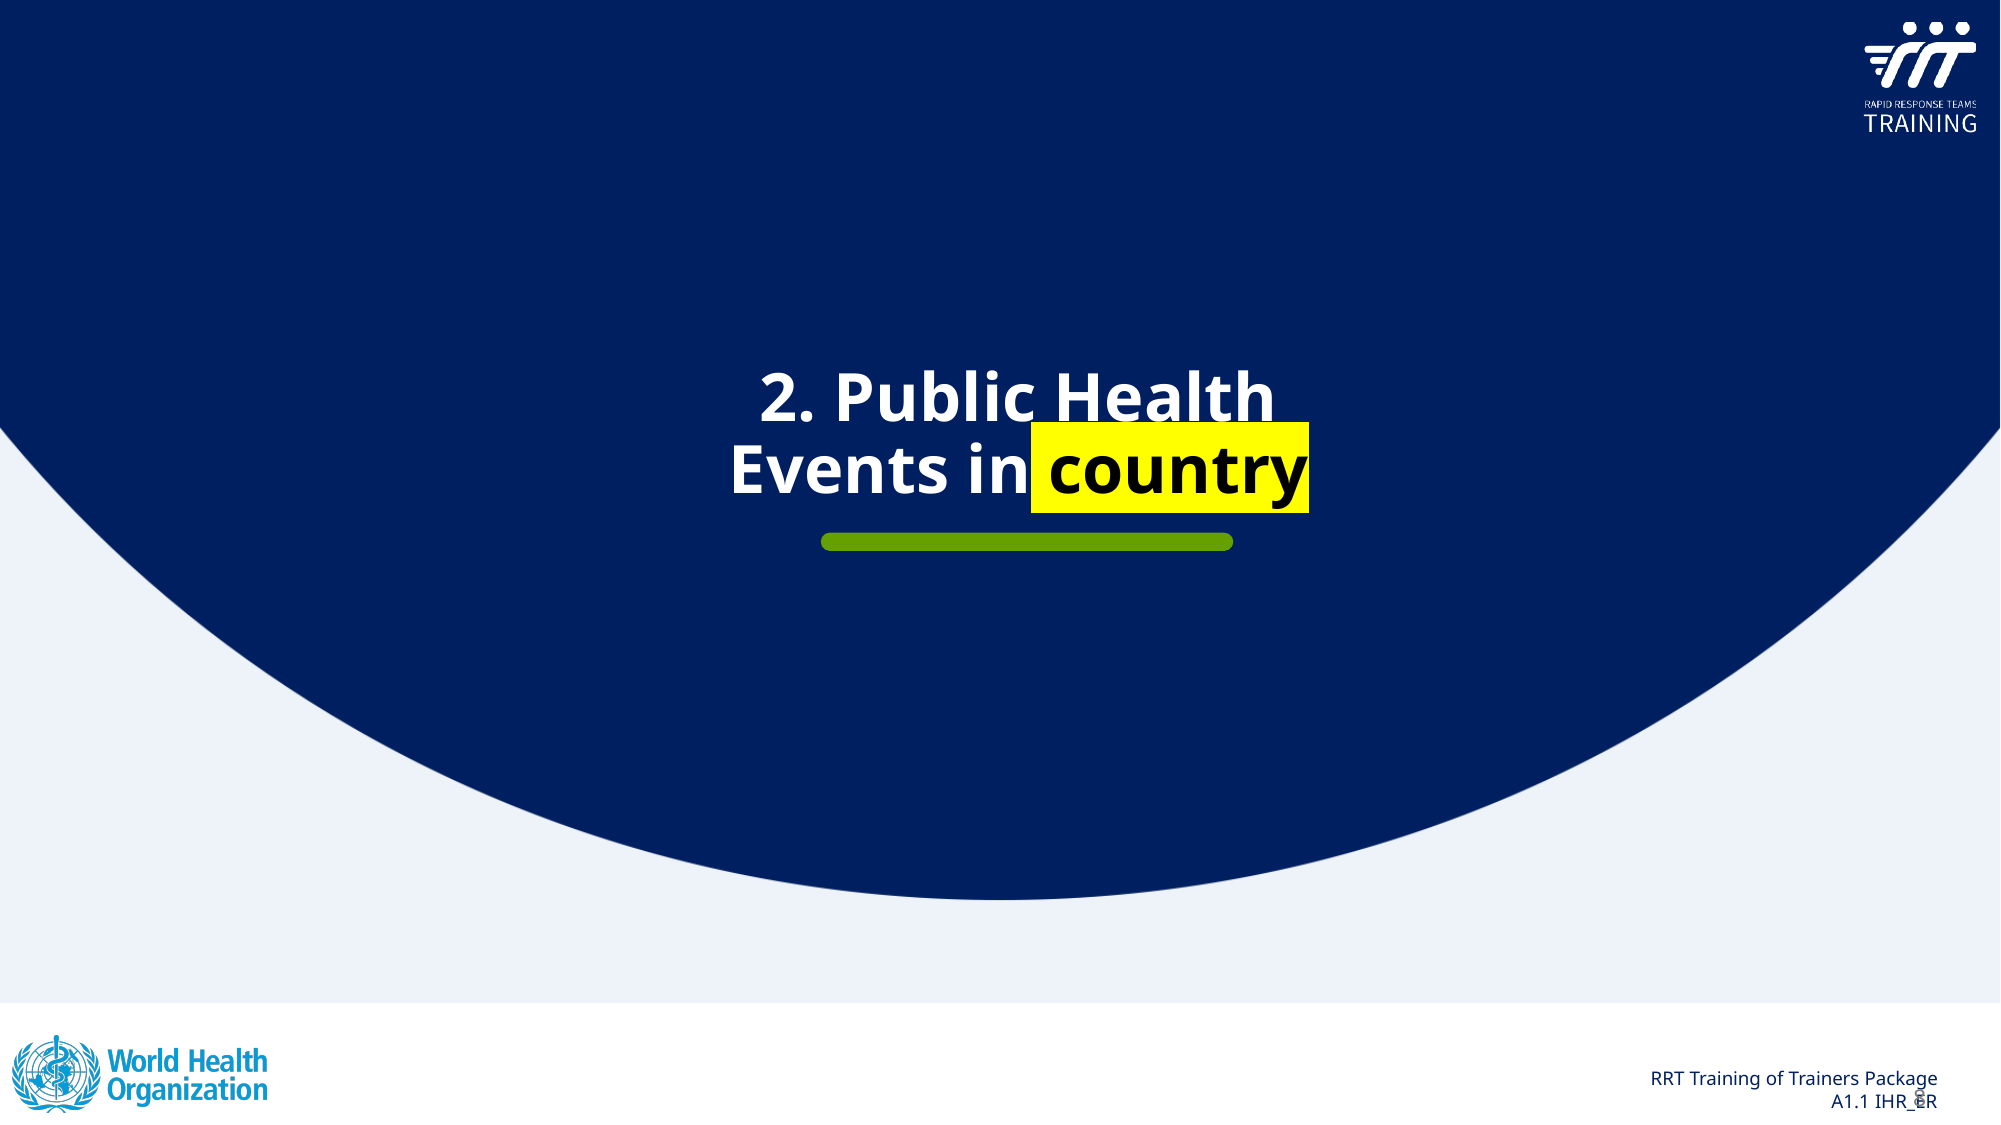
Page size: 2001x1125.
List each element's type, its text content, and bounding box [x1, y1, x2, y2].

picture [12, 1083, 48, 1113]
picture [0, 0, 2001, 1003]
list 2. Public Health Events in country [646, 281, 1392, 592]
picture [12, 1035, 267, 1113]
picture [58, 1050, 64, 1058]
